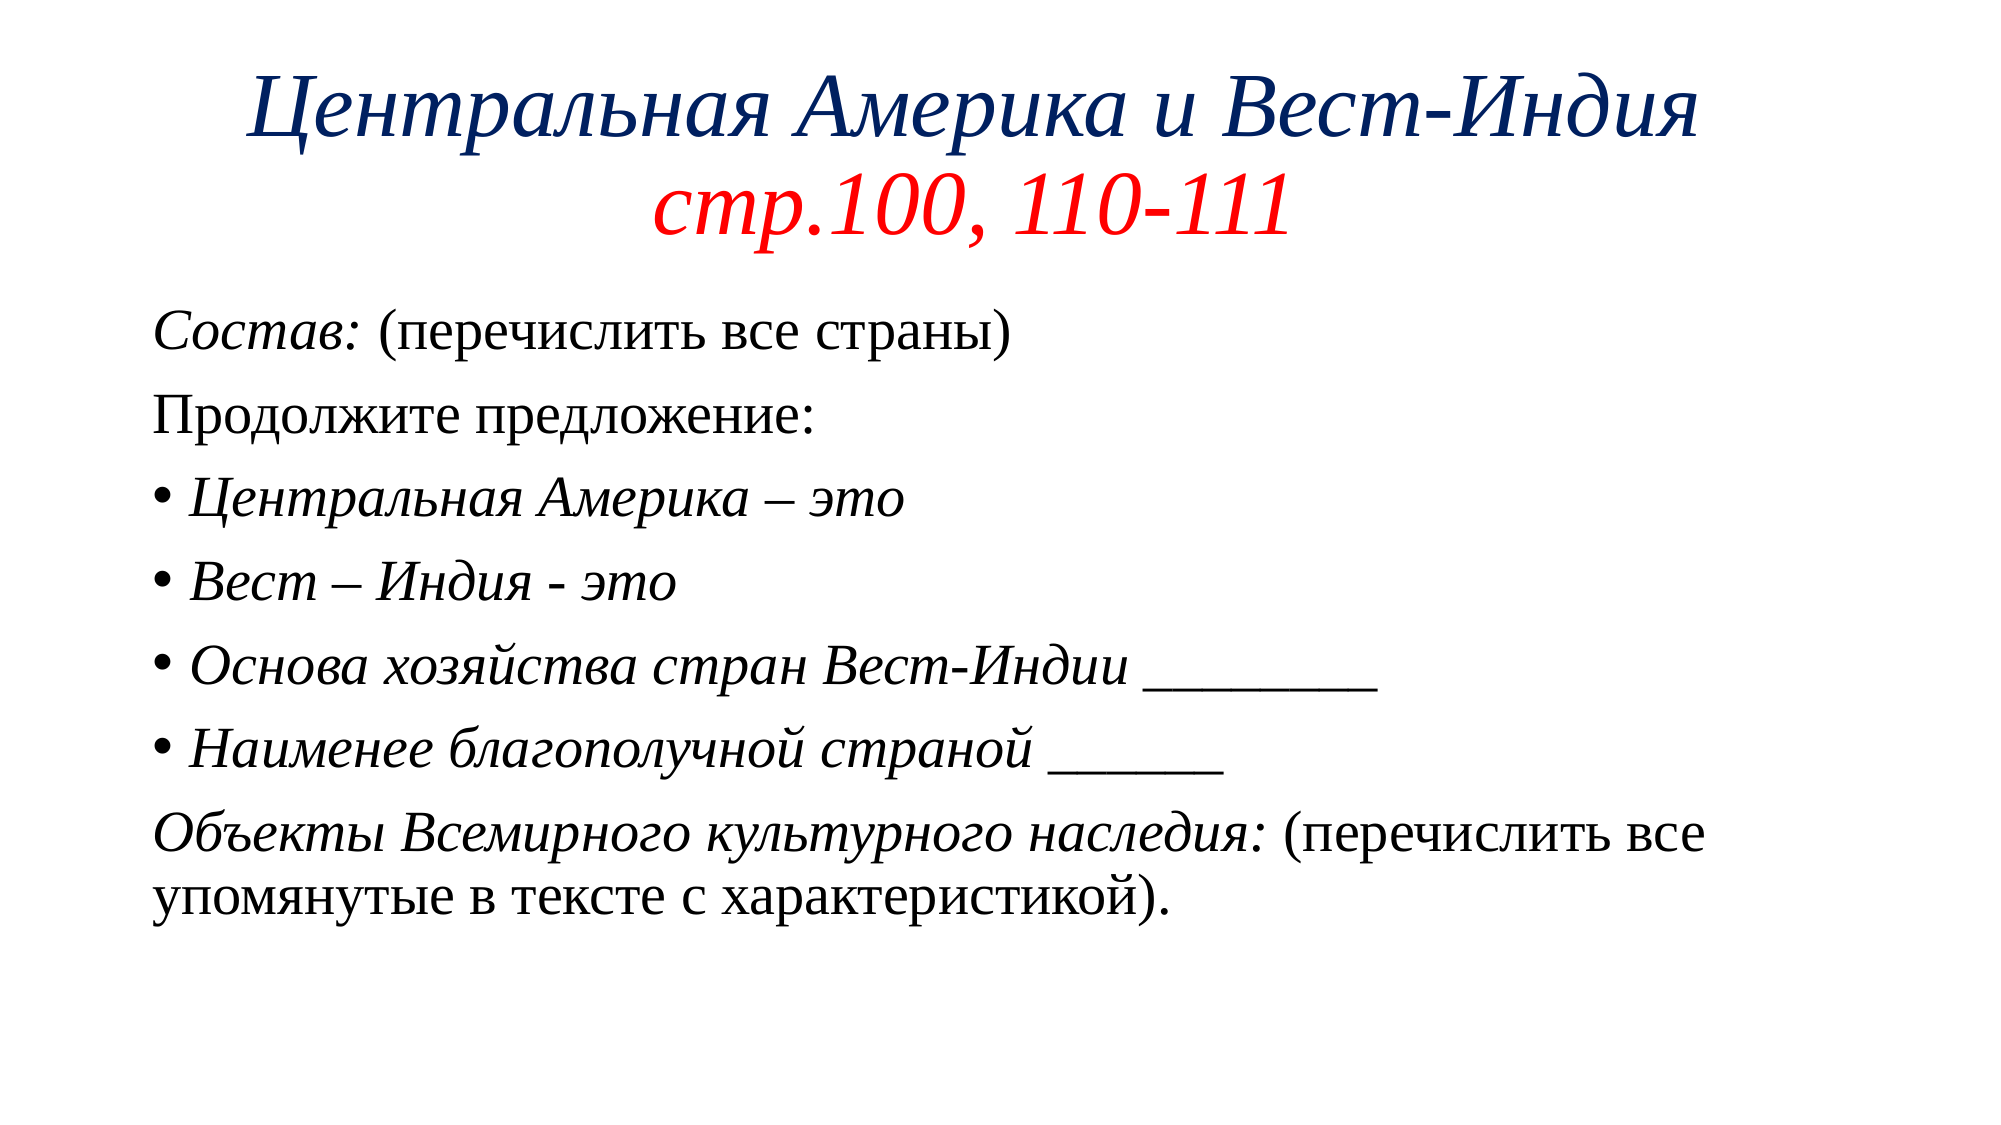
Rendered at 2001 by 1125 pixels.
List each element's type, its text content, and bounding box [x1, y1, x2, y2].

title Центральная Америка и Вест-Индия стр.100, 110-111 [112, 47, 1838, 265]
list Состав: (перечислить все страны) Продолжите предложение: Центральная Америка – это Вест – Индия - это Основа хозяйства стран Вест-Индии ________ Наименее благополучной страной ______ Объекты Всемирного культурного наследия: (перечислить все упомянутые в тексте с характеристикой). [137, 291, 1863, 1012]
